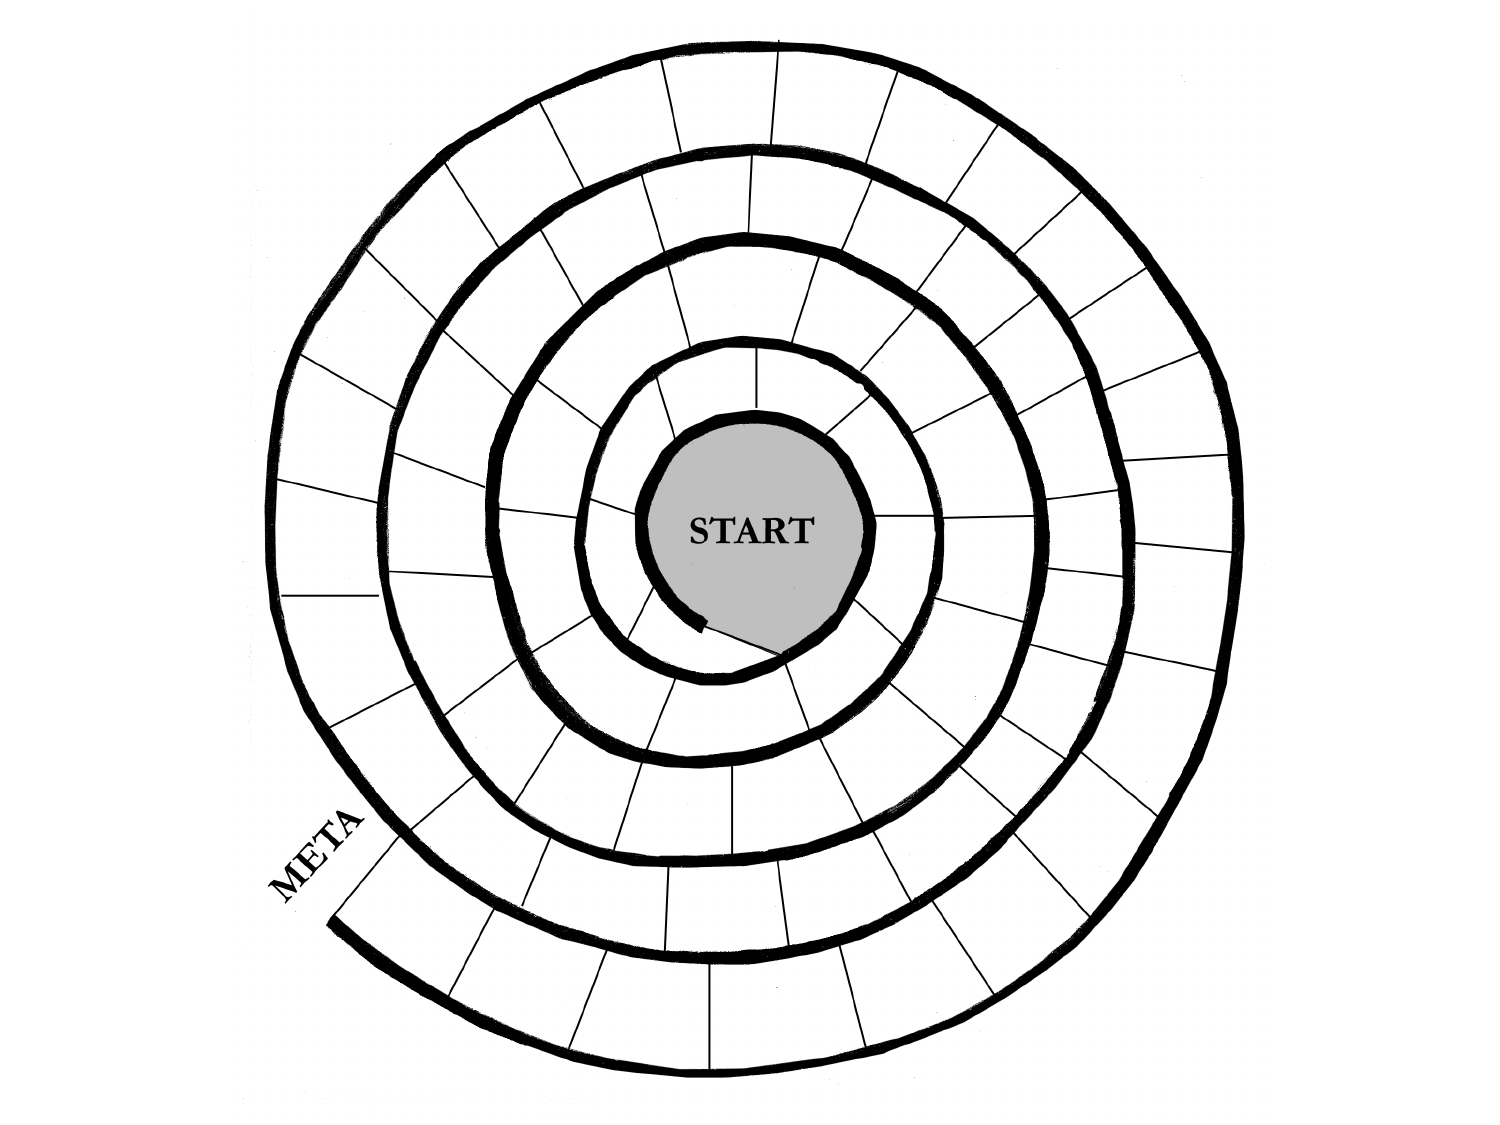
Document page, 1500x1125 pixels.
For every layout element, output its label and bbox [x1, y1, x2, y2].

picture [229, 12, 1272, 1118]
